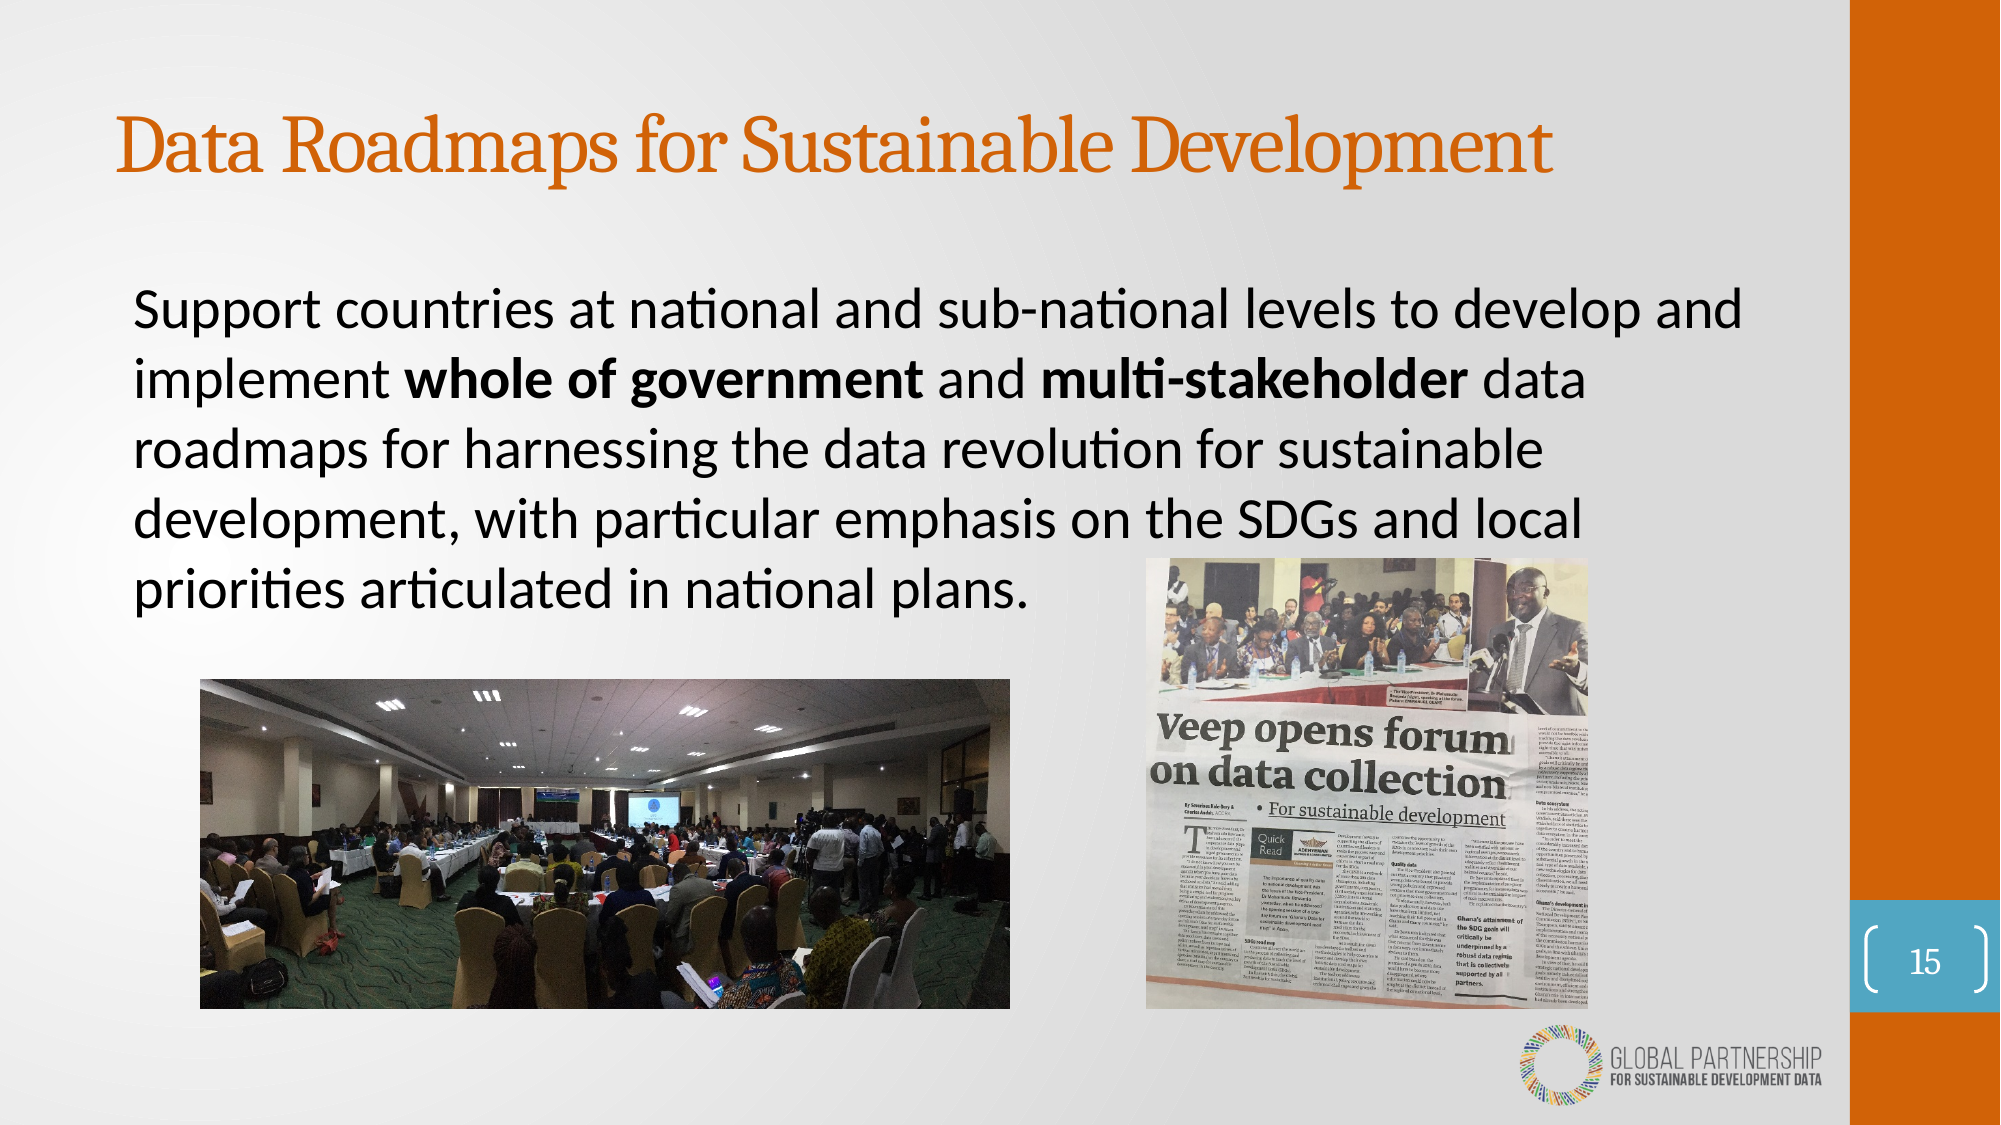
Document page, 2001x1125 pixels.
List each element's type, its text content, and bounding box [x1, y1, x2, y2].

slide_number 15 [1864, 925, 1988, 994]
picture [1518, 1023, 1823, 1107]
list Support countries at national and sub-national levels to develop and implement whole of government and multi-stakeholder data roadmaps for harnessing the data revolution for sustainable development, with particular emphasis on the SDGs and local priorities articulated in national plans. [99, 262, 1767, 1050]
picture [1145, 557, 1589, 1010]
picture [199, 678, 1010, 1010]
title Data Roadmaps for Sustainable Development [99, 45, 1767, 233]
